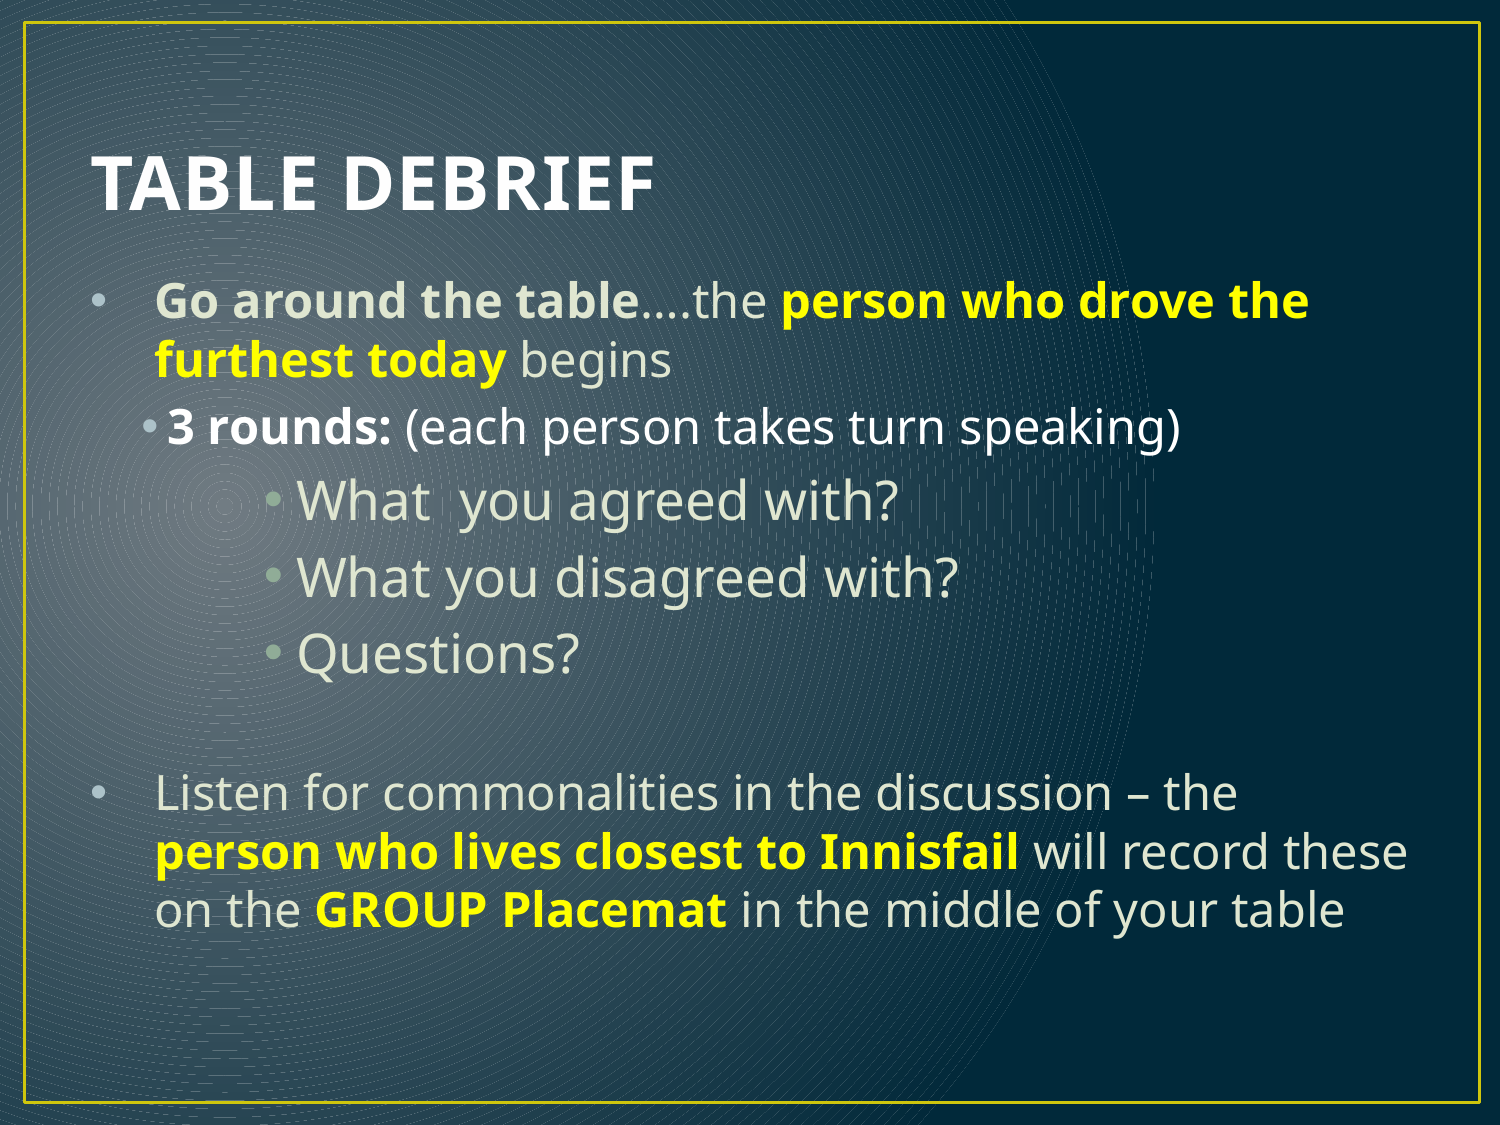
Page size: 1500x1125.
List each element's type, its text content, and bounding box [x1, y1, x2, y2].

title TABLE DEBRIEF [75, 45, 1425, 233]
list Go around the table….the person who drove the furthest today begins 3 rounds: (each person takes turn speaking) What you agreed with? What you disagreed with? Questions? Listen for commonalities in the discussion – the person who lives closest to Innisfail will record these on the GROUP Placemat in the middle of your table [75, 262, 1425, 1005]
